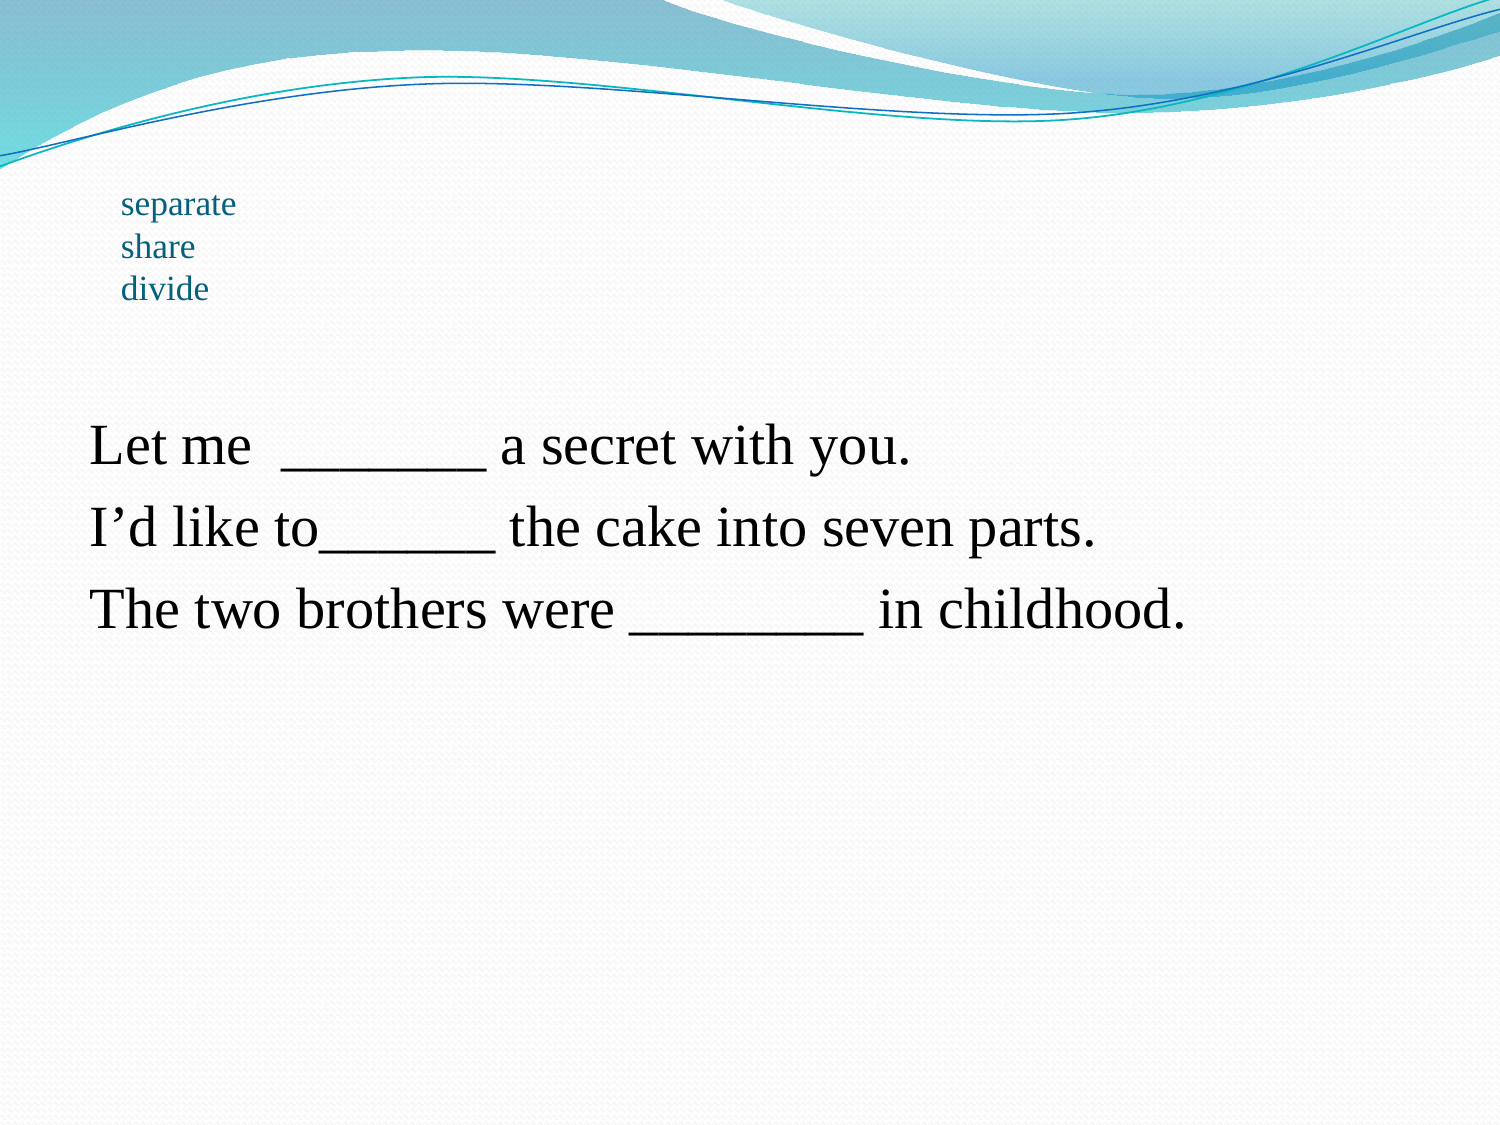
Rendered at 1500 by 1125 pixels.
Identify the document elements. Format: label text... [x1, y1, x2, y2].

title separate share divide [41, 0, 1425, 350]
list Let me _______ a secret with you. I’d like to______ the cake into seven parts. The two brothers were ________ in childhood. [75, 317, 1425, 1038]
